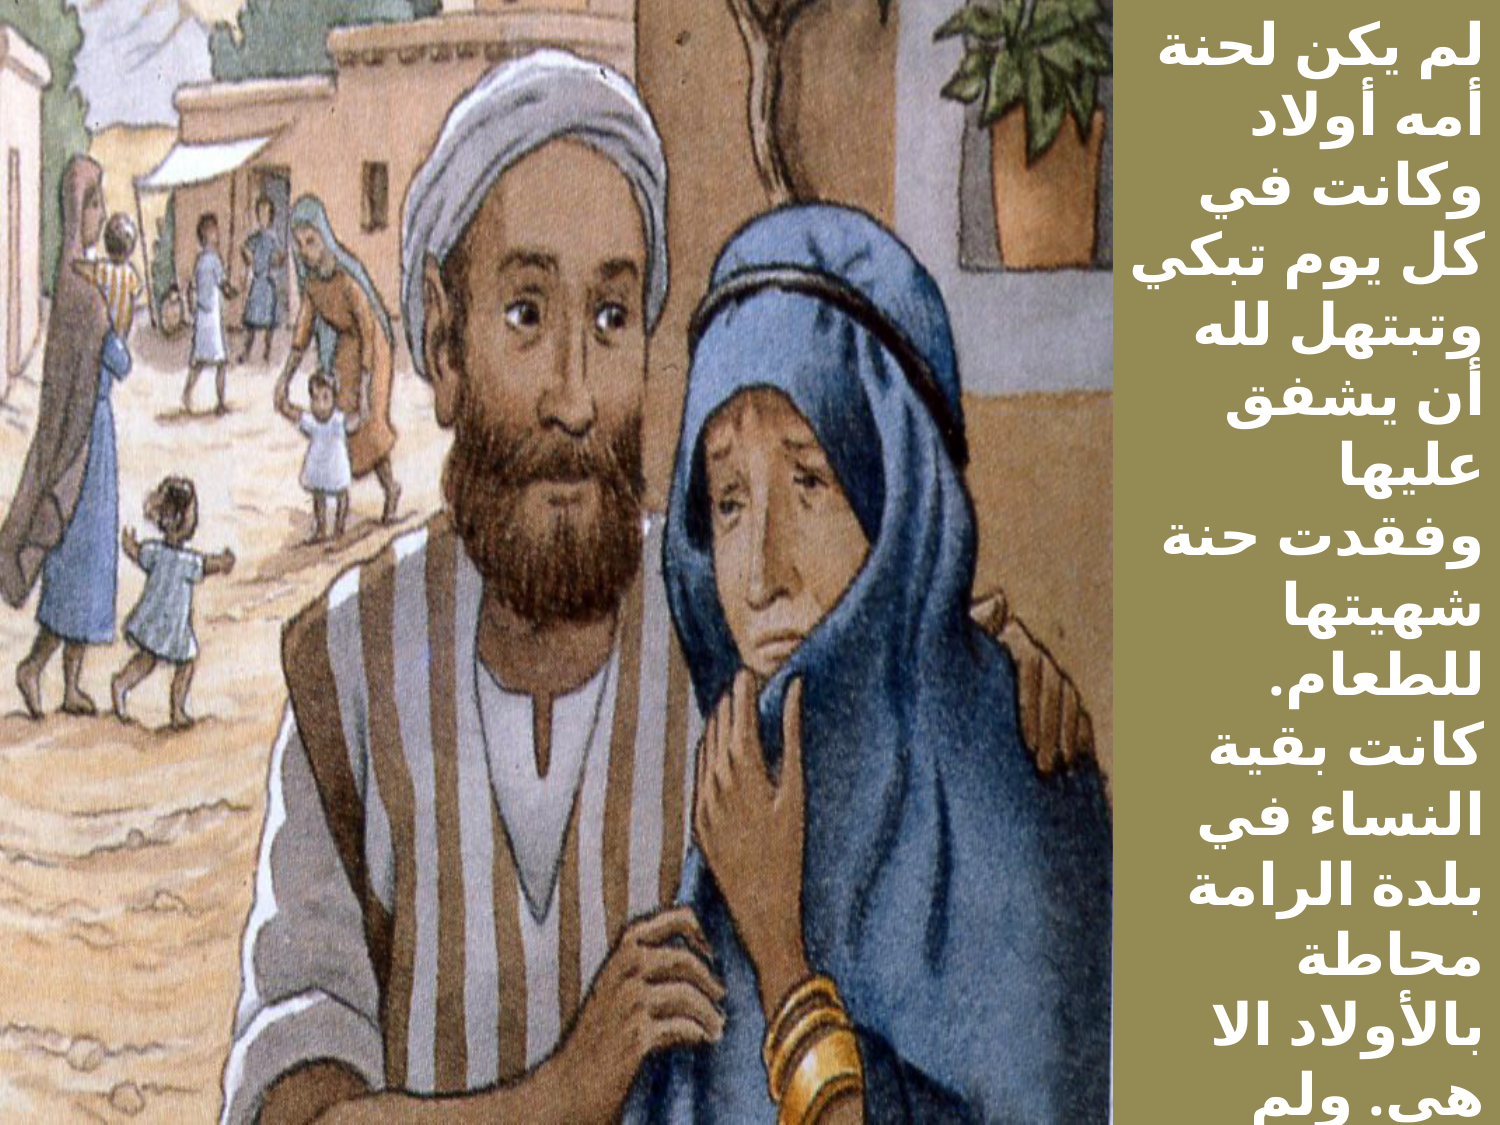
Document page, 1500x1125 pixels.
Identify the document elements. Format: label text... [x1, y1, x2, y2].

text_box لم يكن لحنة أمه أولاد وكانت في كل يوم تبكي وتبتهل لله أن يشفق عليها وفقدت حنة شهيتها للطعام. كانت بقية النساء في بلدة الرامة محاطة بالأولاد الا هي. ولم يفلح زوجها القانة في مواساتها . ذات يوم كما في كل يوم ذهب القانة وزوجته الى معبد الرب في شيلوه. [1114, 0, 1500, 1125]
picture [0, 0, 1114, 1125]
